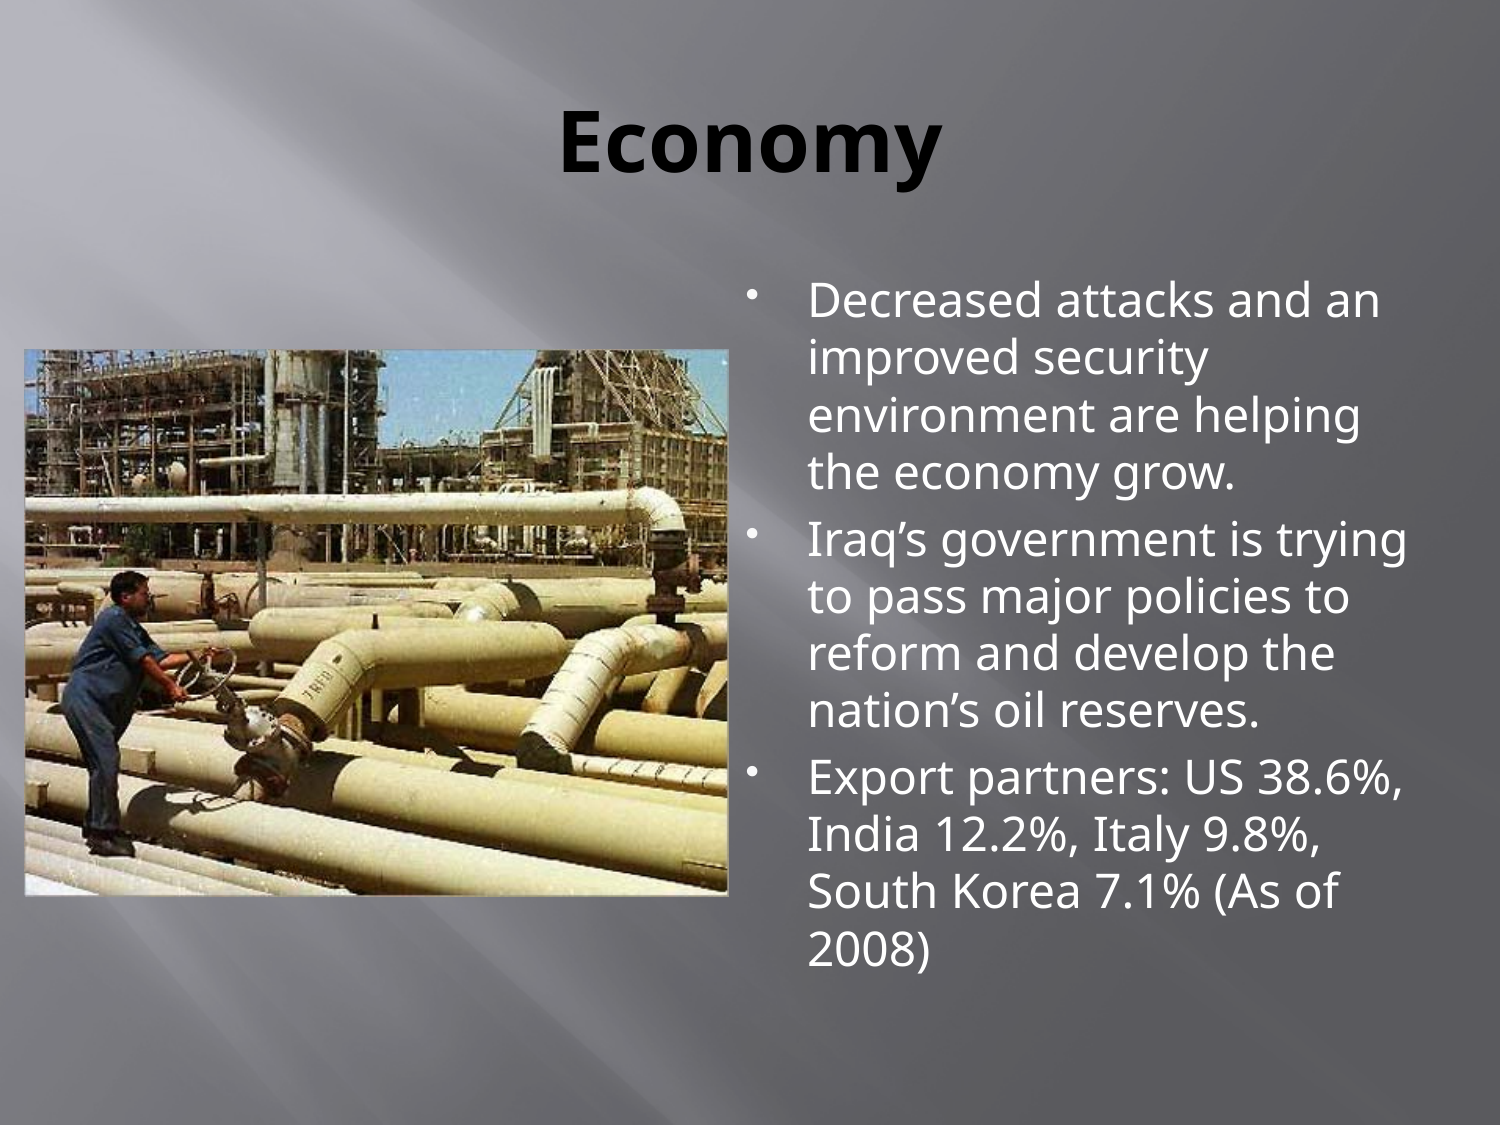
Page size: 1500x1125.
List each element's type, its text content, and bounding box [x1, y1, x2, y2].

title Economy [75, 45, 1425, 233]
picture [24, 349, 729, 898]
list Decreased attacks and an improved security environment are helping the economy grow. Iraq’s government is trying to pass major policies to reform and develop the nation’s oil reserves. Export partners: US 38.6%, India 12.2%, Italy 9.8%, South Korea 7.1% (As of 2008) [712, 262, 1425, 1035]
